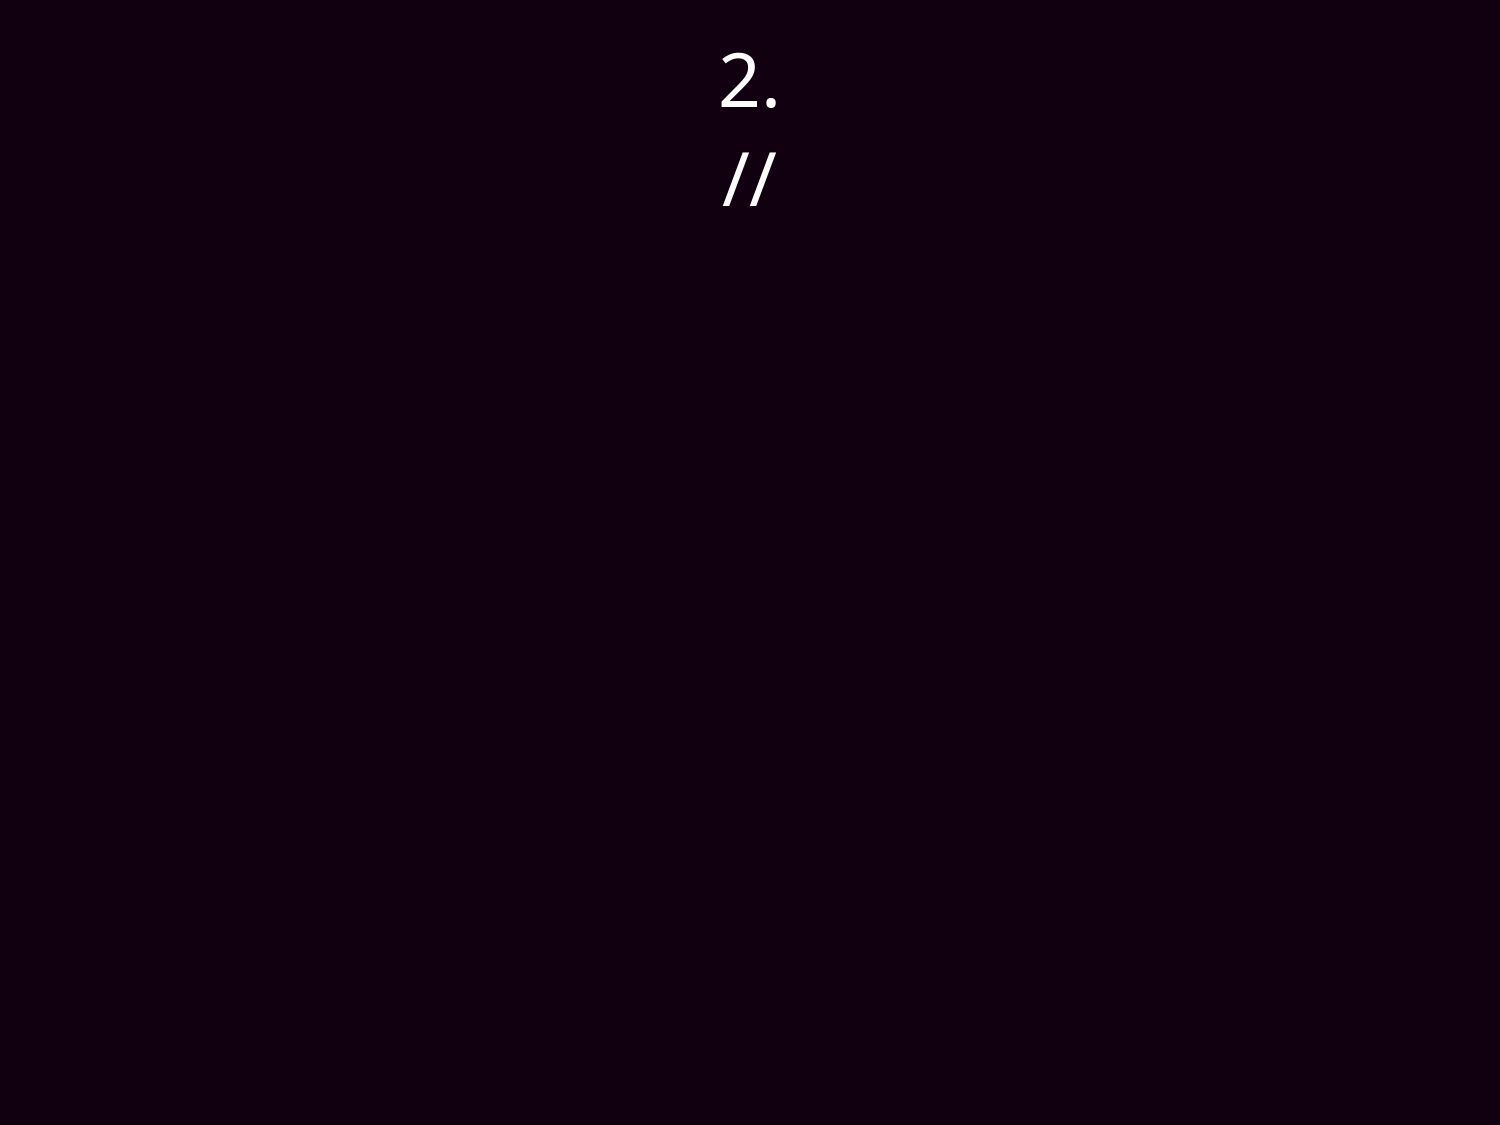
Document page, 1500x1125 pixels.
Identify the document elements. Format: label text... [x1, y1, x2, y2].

title 2. // [0, 12, 1500, 1125]
